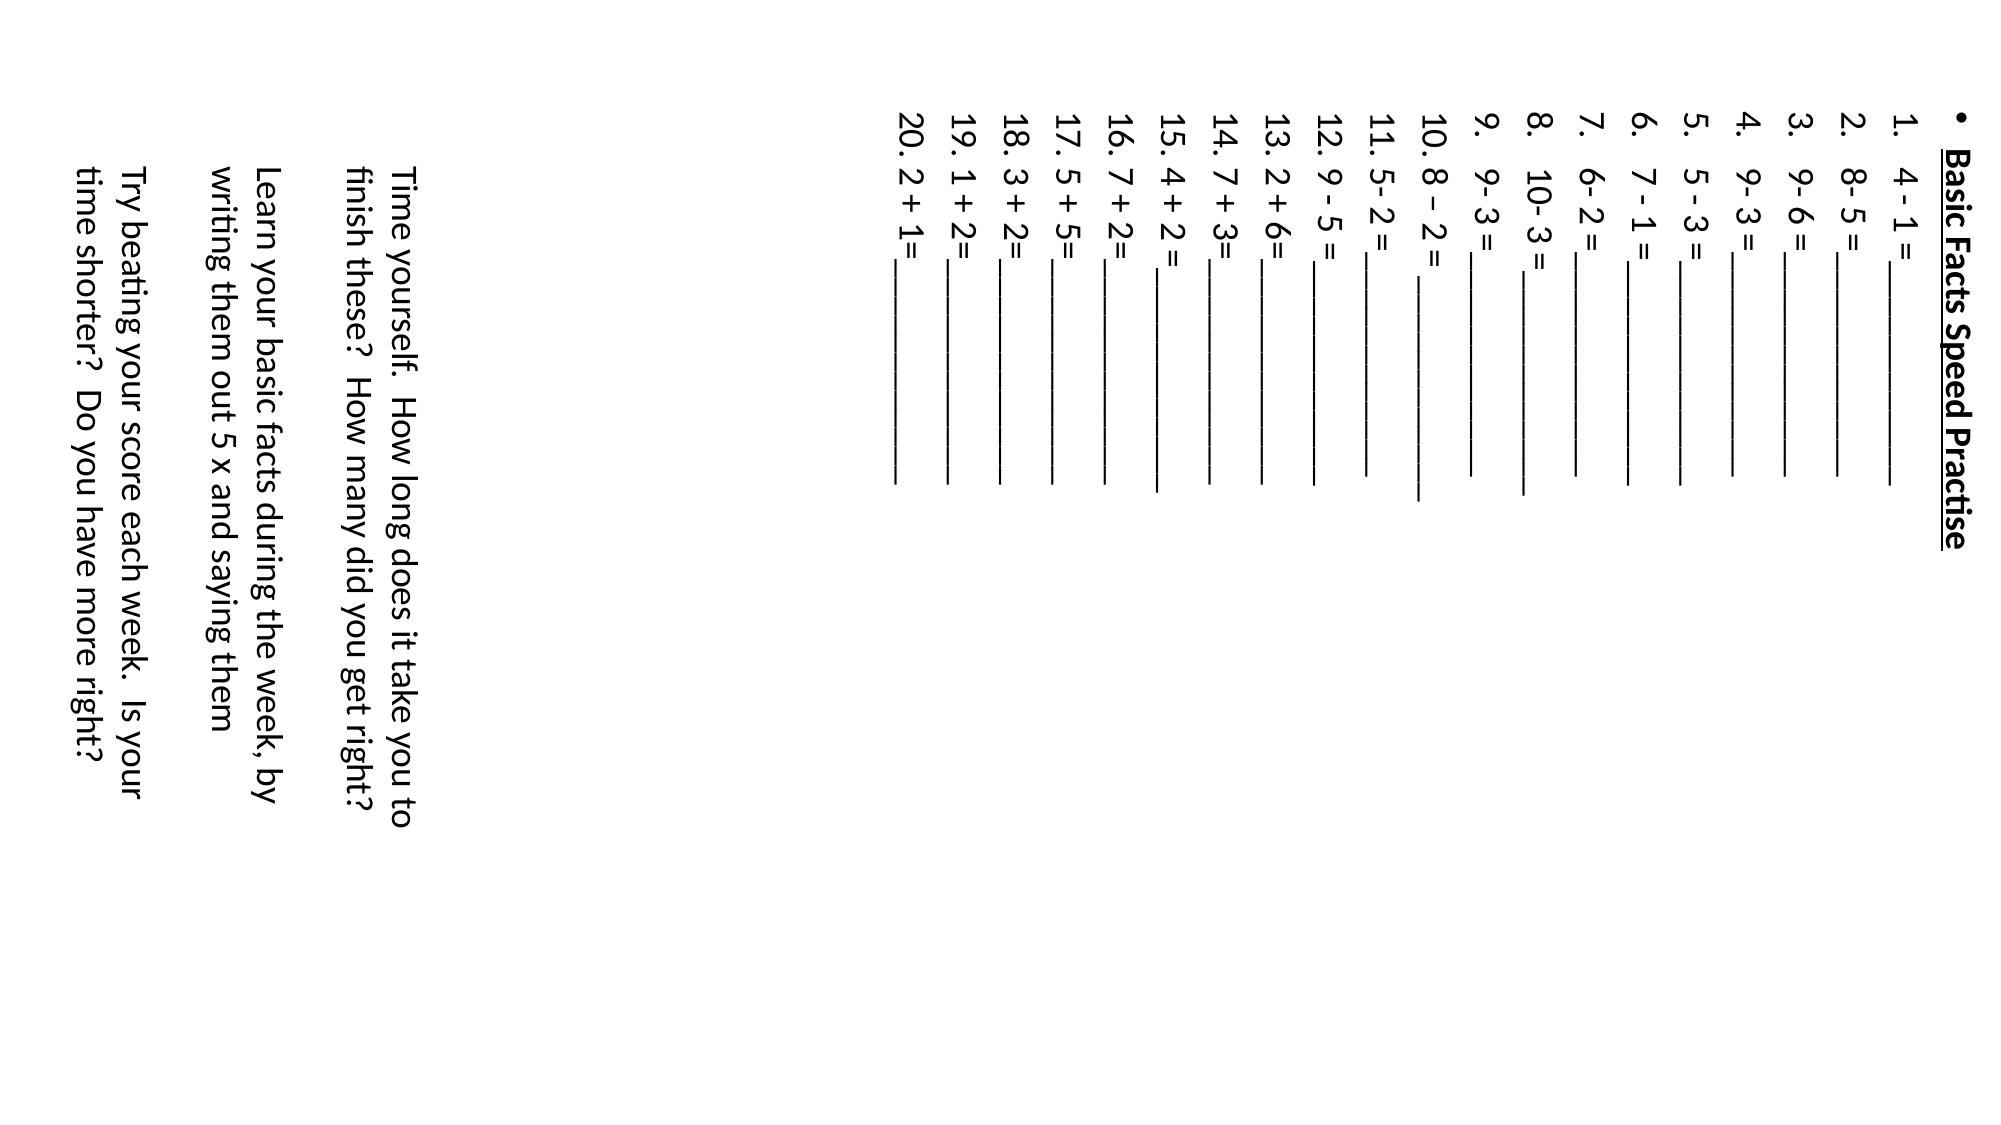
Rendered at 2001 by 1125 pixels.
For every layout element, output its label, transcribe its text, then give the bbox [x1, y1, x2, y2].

text_box Time yourself. How long does it take you to finish these? How many did you get right? Learn your basic facts during the week, by writing them out 5 x and saying them Try beating your score each week. Is your time shorter? Do you have more right? [62, 151, 438, 881]
list Basic Facts Speed Practise 4 - 1 =____________ 8- 5 =____________ 9- 6 =____________ 9- 3 =____________ 5 - 3 =____________ 7 - 1 =____________ 6- 2 =____________ 10- 3 =____________ 9- 3 =____________ 8 – 2 = ____________ 5- 2 =____________ 9 - 5 =____________ 2 + 6=____________ 7 + 3=____________ 4 + 2 =____________ 7 + 2=____________ 5 + 5=____________ 3 + 2=____________ 1 + 2=____________ 2 + 1=____________ [368, 96, 1979, 590]
